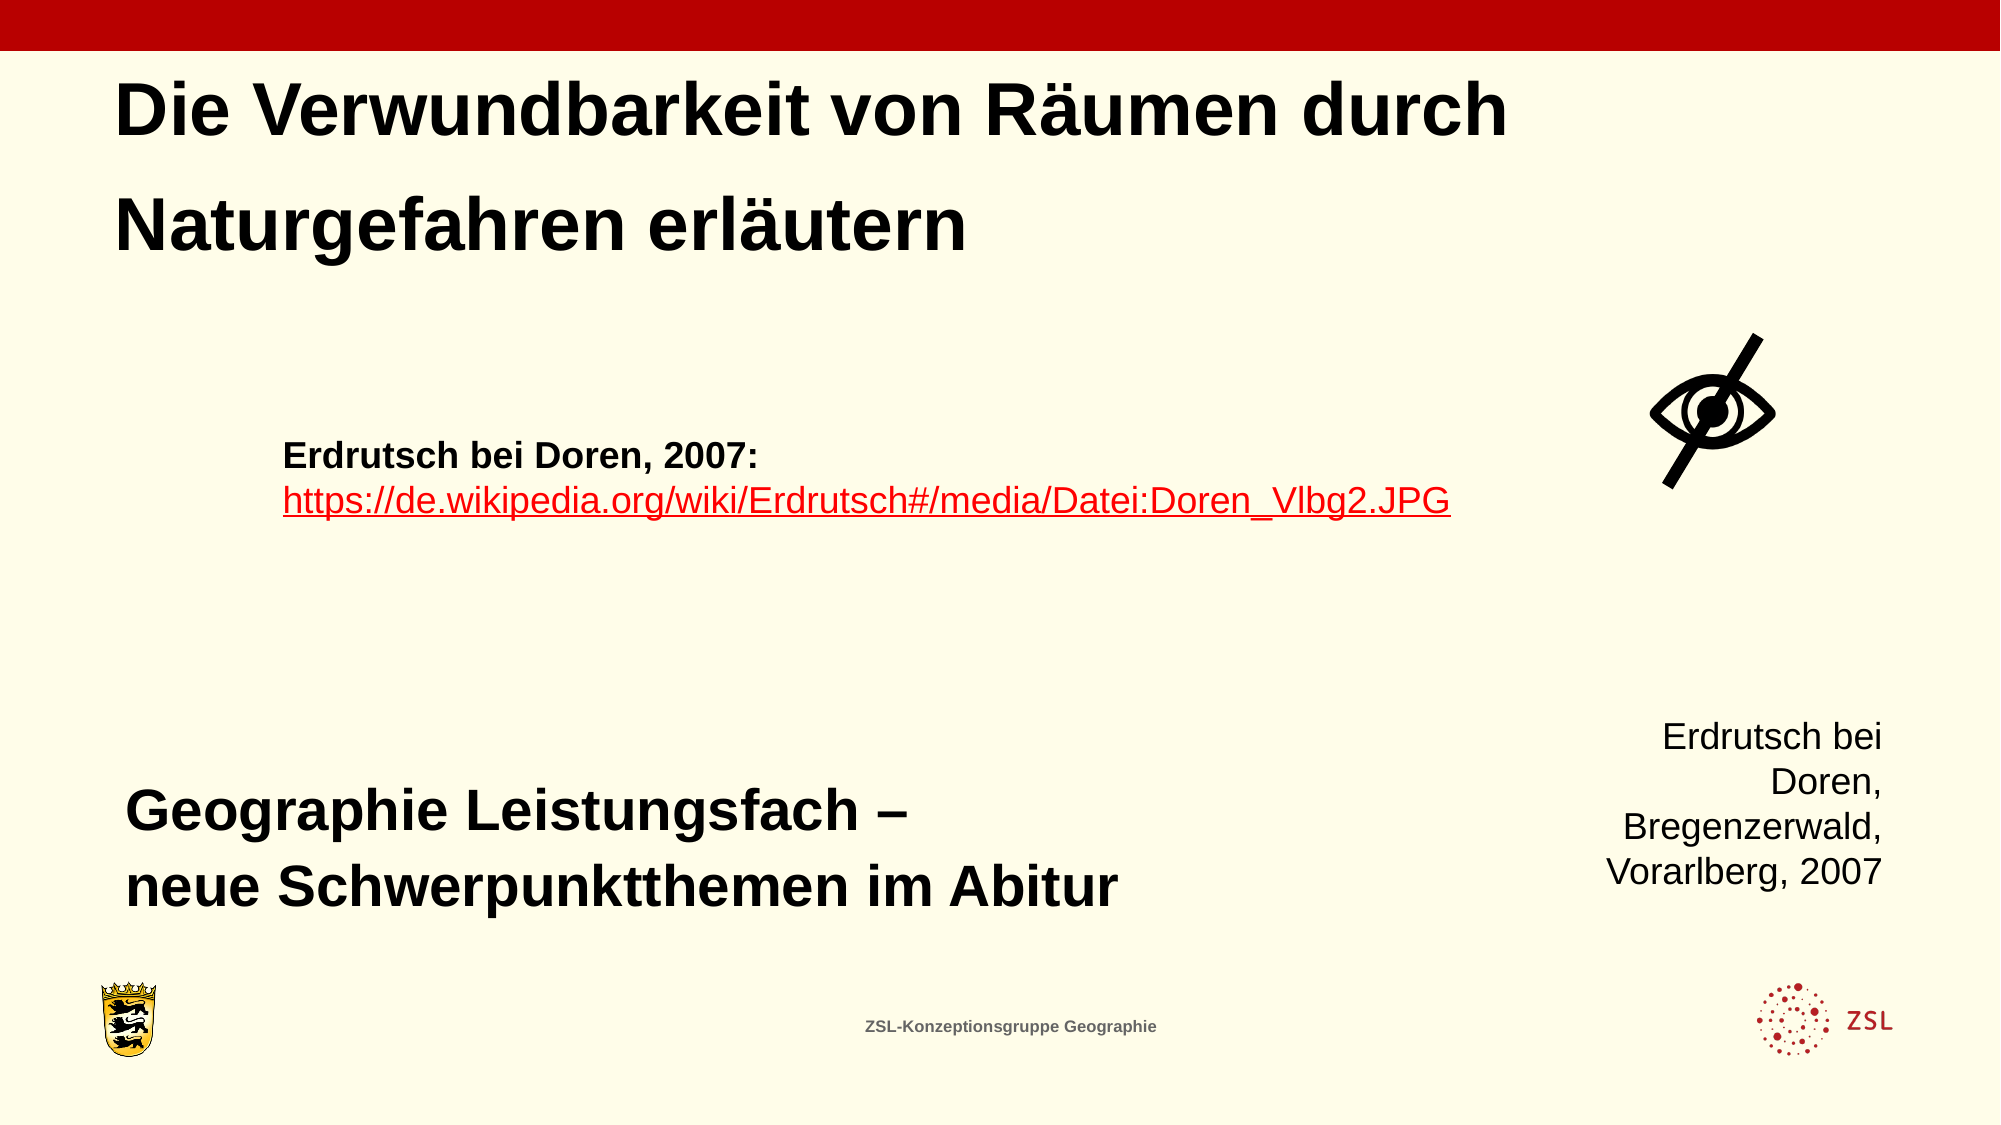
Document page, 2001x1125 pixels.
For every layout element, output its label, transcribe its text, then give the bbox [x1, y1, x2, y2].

picture [1637, 335, 1789, 487]
footer ZSL-Konzeptionsgruppe Geographie [716, 1008, 1307, 1068]
picture [99, 979, 158, 1059]
text_box Geographie Leistungsfach – neue Schwerpunktthemen im Abitur [92, 764, 1307, 932]
text_box Erdrutsch bei Doren, 2007: https://de.wikipedia.org/wiki/Erdrutsch#/media/Datei:Doren_Vlbg2.JPG [267, 423, 1898, 530]
text_box Die Verwundbarkeit von Räumen durch Naturgefahren erläutern [99, 53, 1923, 361]
text_box Erdrutsch bei Doren, Bregenzerwald, Vorarlberg, 2007 [1578, 704, 1898, 902]
